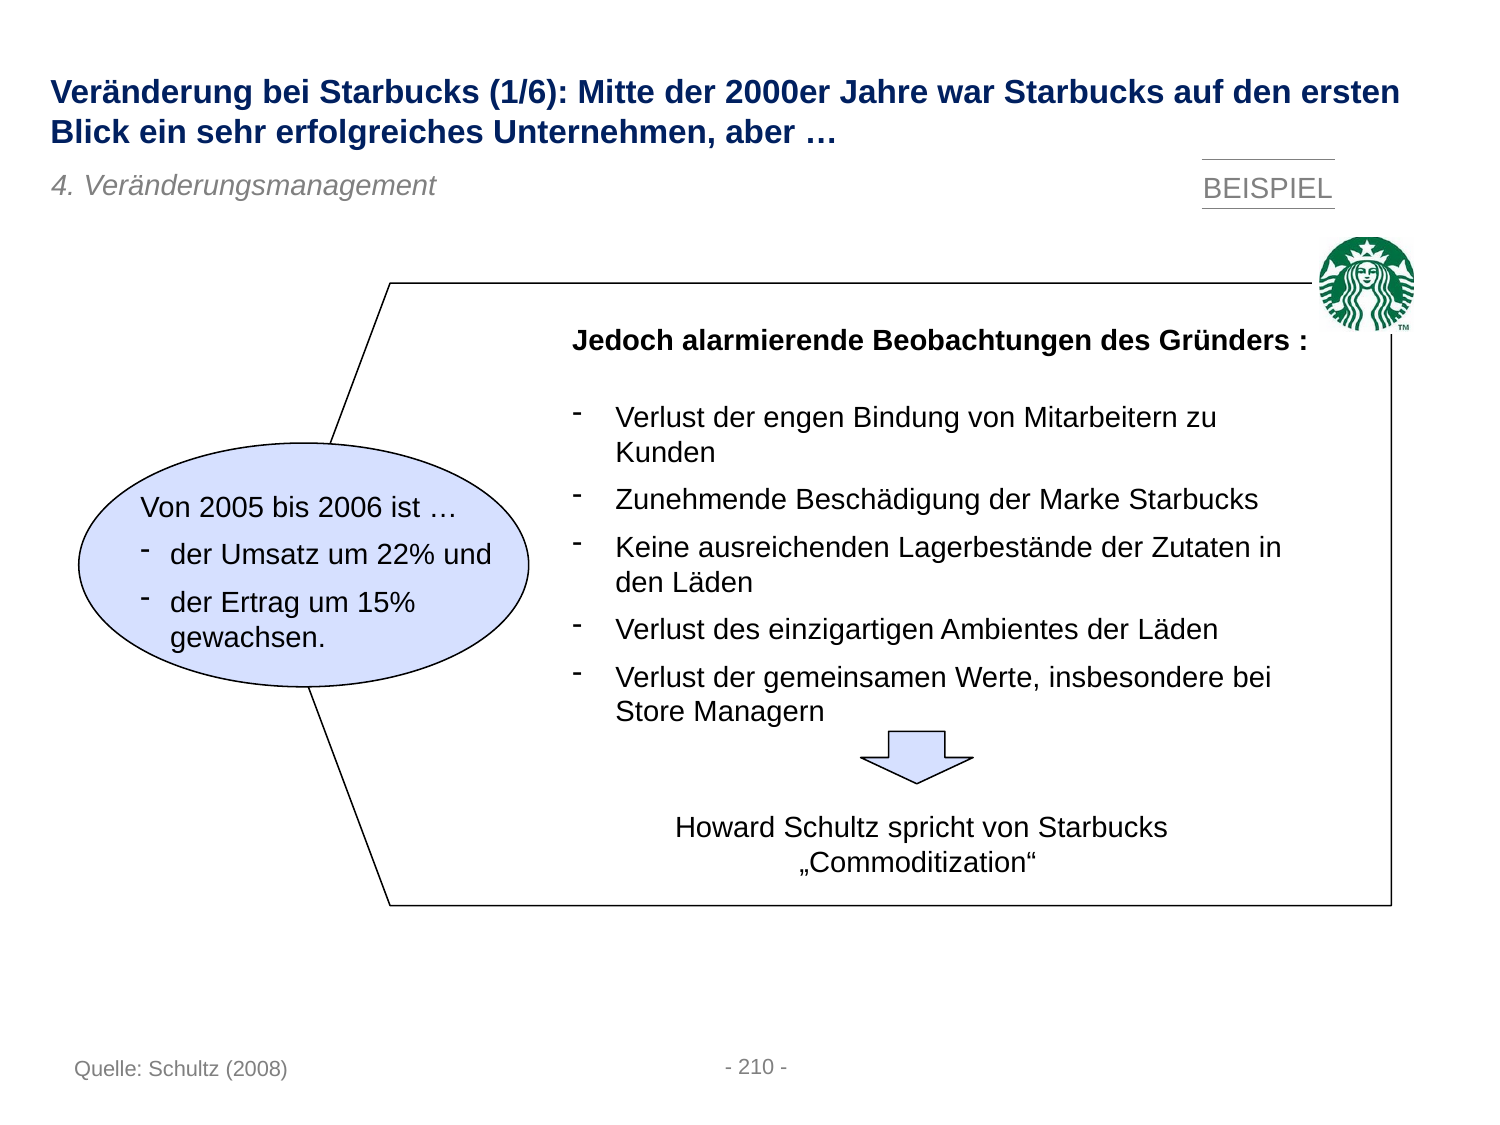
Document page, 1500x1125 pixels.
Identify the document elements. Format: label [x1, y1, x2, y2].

text_box [78, 283, 1480, 906]
text_box [36, 159, 453, 209]
text_box [59, 1046, 304, 1088]
text_box [1188, 161, 1349, 212]
text_box [35, 63, 1433, 158]
text_box [599, 1045, 913, 1093]
picture [1312, 237, 1414, 334]
